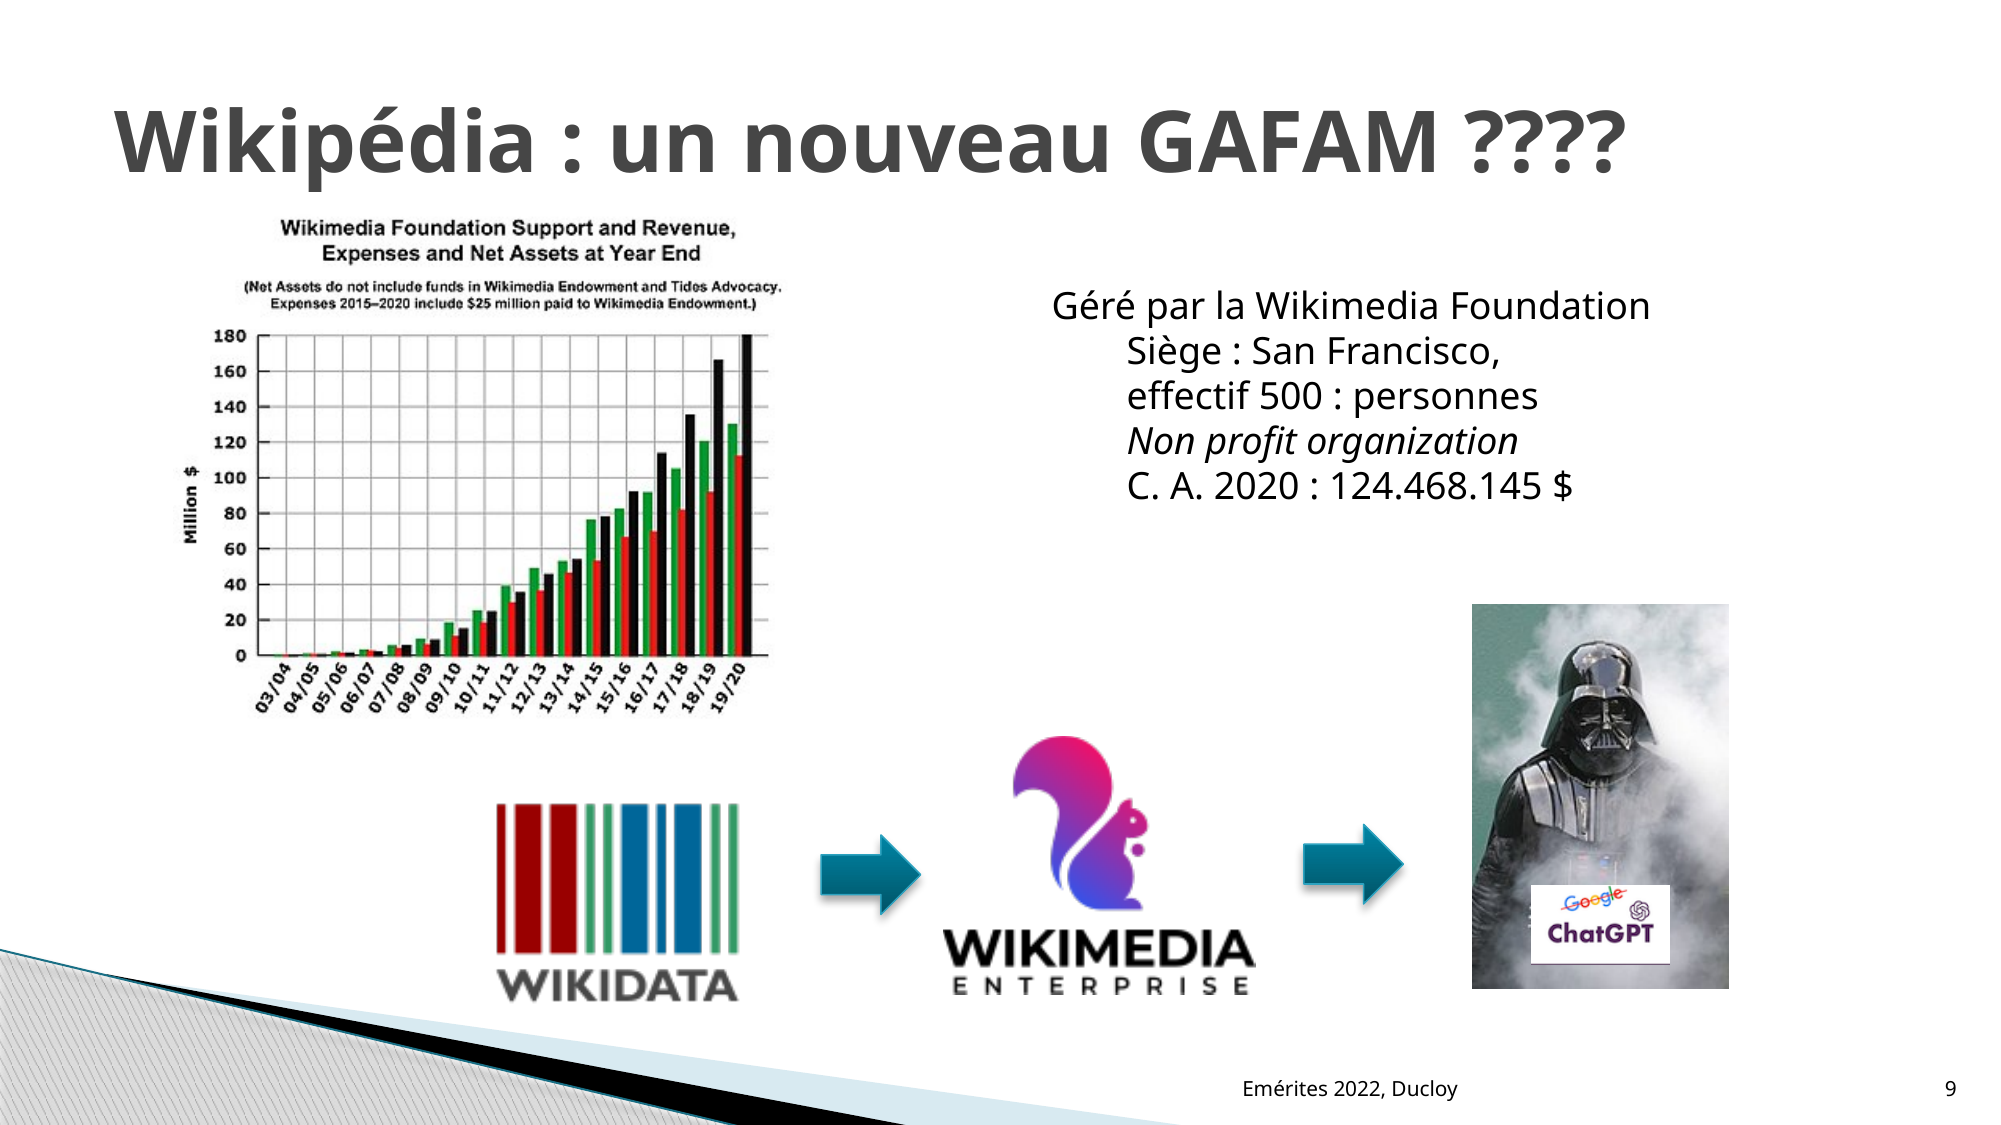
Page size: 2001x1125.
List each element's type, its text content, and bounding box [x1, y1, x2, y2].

text_box [820, 834, 922, 916]
footer Emérites 2022, Ducloy [957, 1051, 1473, 1112]
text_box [1471, 604, 1729, 989]
text_box [1303, 823, 1404, 905]
title Wikipédia : un nouveau GAFAM ???? [99, 45, 1900, 233]
picture [942, 736, 1256, 995]
picture [173, 192, 800, 734]
slide_number 9 [1891, 1051, 1972, 1112]
text_box Géré par la Wikimedia Foundation Siège : San Francisco, effectif 500 : personnes Non profit organization C. A. 2020 : 124.468.145 $ [1036, 274, 1667, 560]
picture [462, 792, 776, 1014]
